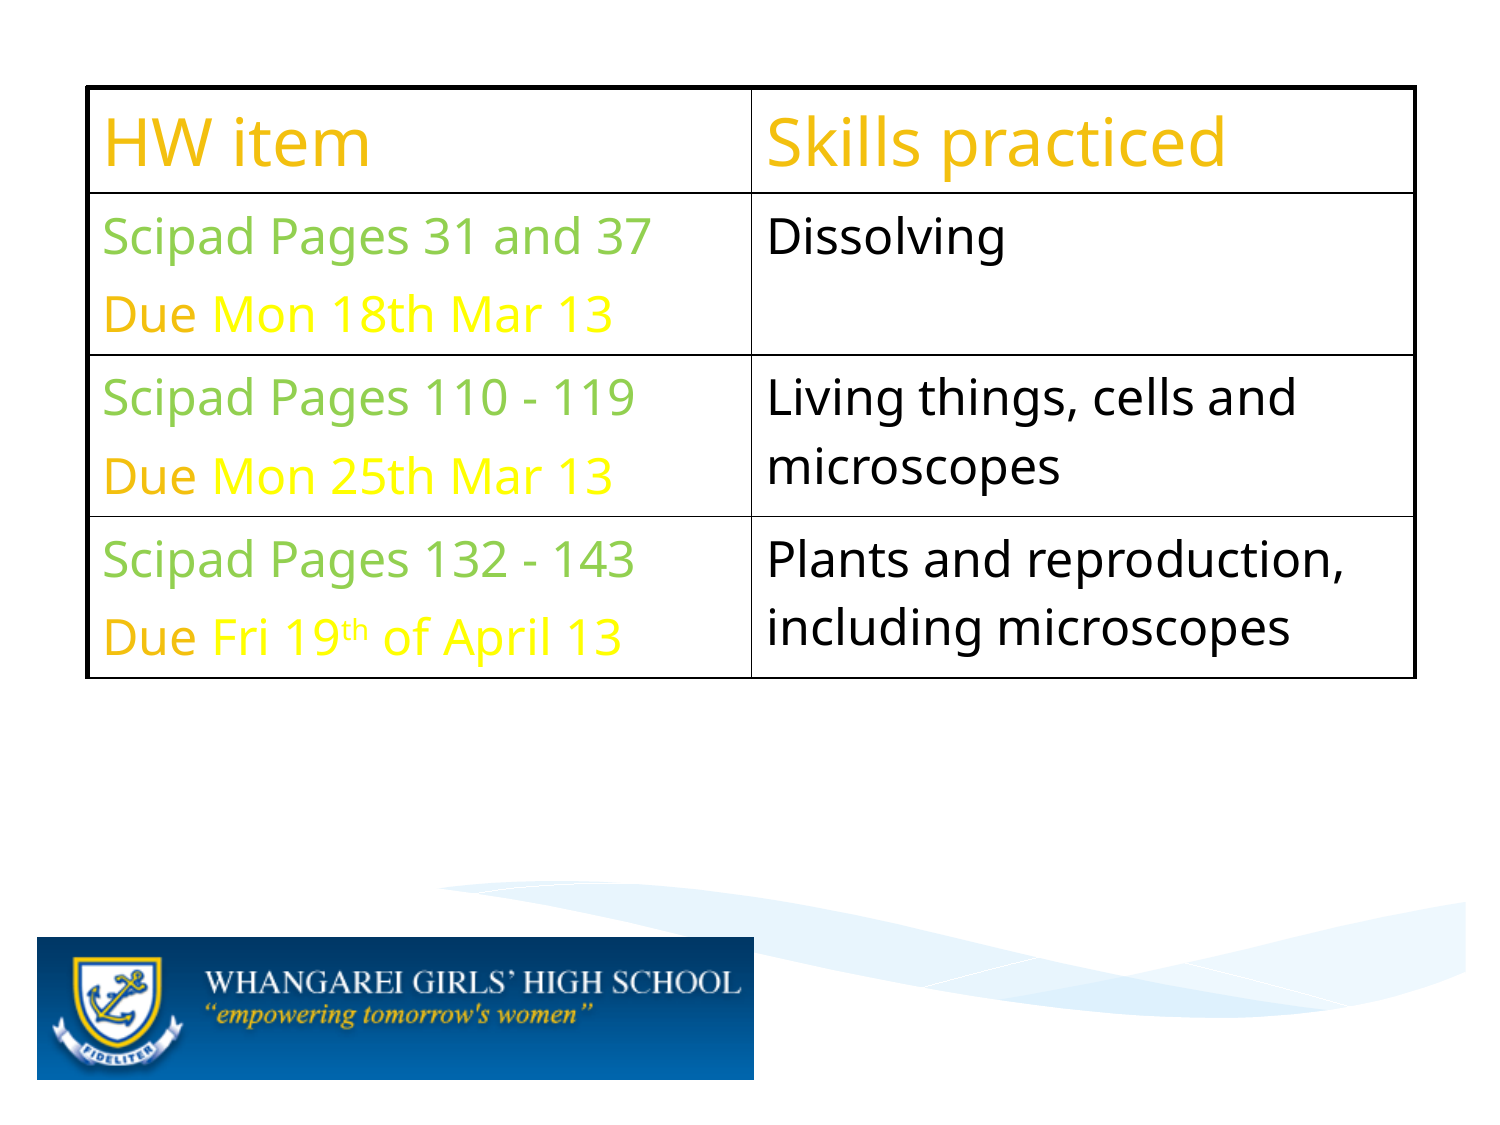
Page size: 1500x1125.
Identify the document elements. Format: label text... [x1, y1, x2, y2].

table_cell Living things, cells and microscopes [752, 356, 1413, 516]
table_cell Scipad Pages 110 - 119 Due Mon 25th Mar 13 [90, 356, 751, 516]
table_cell Scipad Pages 132 - 143 Due Fri 19th of April 13 [90, 517, 751, 677]
table_cell Dissolving [752, 194, 1413, 354]
table_header Skills practiced [752, 90, 1413, 192]
table_header HW item [90, 90, 751, 192]
table_cell Plants and reproduction, including microscopes [752, 517, 1413, 677]
picture [37, 937, 754, 1080]
table_cell Scipad Pages 31 and 37 Due Mon 18th Mar 13 [90, 194, 751, 354]
